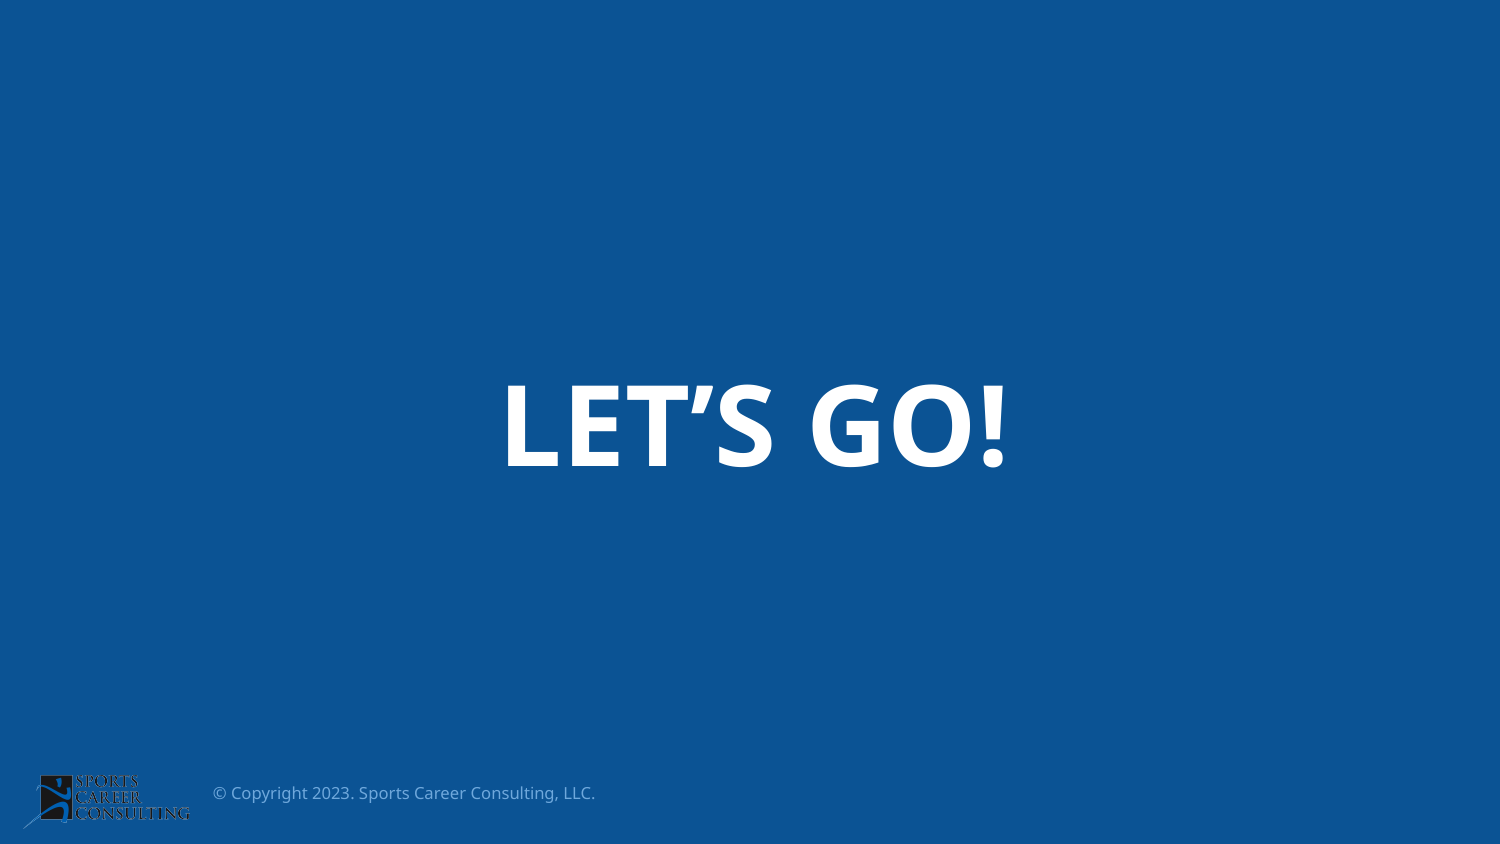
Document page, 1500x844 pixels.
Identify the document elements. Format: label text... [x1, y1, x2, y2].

picture [22, 774, 190, 829]
text_box © Copyright 2023. Sports Career Consulting, LLC. [197, 767, 750, 838]
title LET’S GO! [110, 351, 1399, 493]
